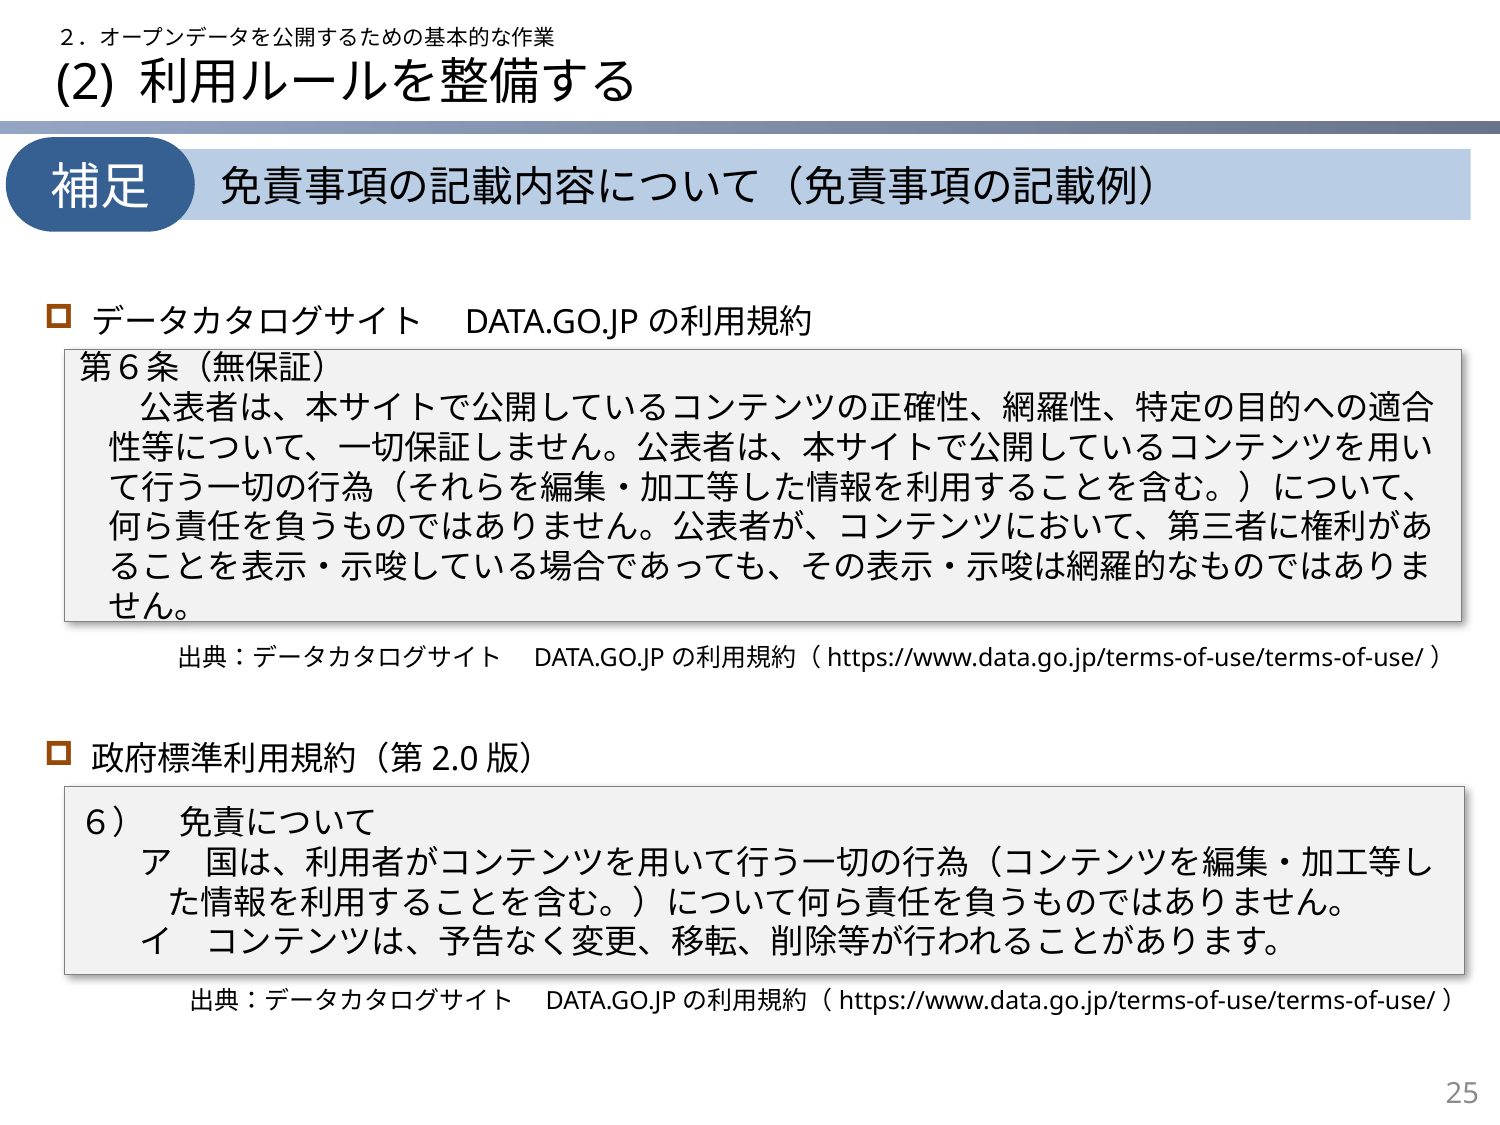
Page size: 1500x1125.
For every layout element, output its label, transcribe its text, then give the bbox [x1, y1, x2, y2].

text_box ２．オープンデータを公開するための基本的な作業 [41, 19, 1471, 58]
text_box データカタログサイト DATA.GO.JPの利用規約 [29, 290, 1388, 350]
text_box 第６条（無保証） 公表者は、本サイトで公開しているコンテンツの正確性、網羅性、特定の目的への適合性等について、一切保証しません。公表者は、本サイトで公開しているコンテンツを用いて行う一切の行為（それらを編集・加工等した情報を利用することを含む。）について、何ら責任を負うものではありません。公表者が、コンテンツにおいて、第三者に権利があることを表示・示唆している場合であっても、その表示・示唆は網羅的なものではありません。 [64, 349, 1462, 622]
text_box 政府標準利用規約（第2.0版） [29, 727, 1388, 787]
text_box 補足 [4, 136, 196, 233]
text_box ６） 免責について ア 国は、利用者がコンテンツを用いて行う一切の行為（コンテンツを編集・加工等した情報を利用することを含む。）について何ら責任を負うものではありません。 イ コンテンツは、予告なく変更、移転、削除等が行われることがあります。 [64, 786, 1465, 975]
text_box 出典：データカタログサイト DATA.GO.JPの利用規約（https://www.data.go.jp/terms-of-use/terms-of-use/） [100, 975, 1483, 1024]
title (2) 利用ルールを整備する [41, 58, 1459, 119]
slide_number 24 [1411, 1070, 1495, 1118]
text_box 免責事項の記載内容について（免責事項の記載例） [181, 148, 1472, 221]
text_box 出典：データカタログサイト DATA.GO.JPの利用規約（https://www.data.go.jp/terms-of-use/terms-of-use/） [88, 633, 1471, 681]
